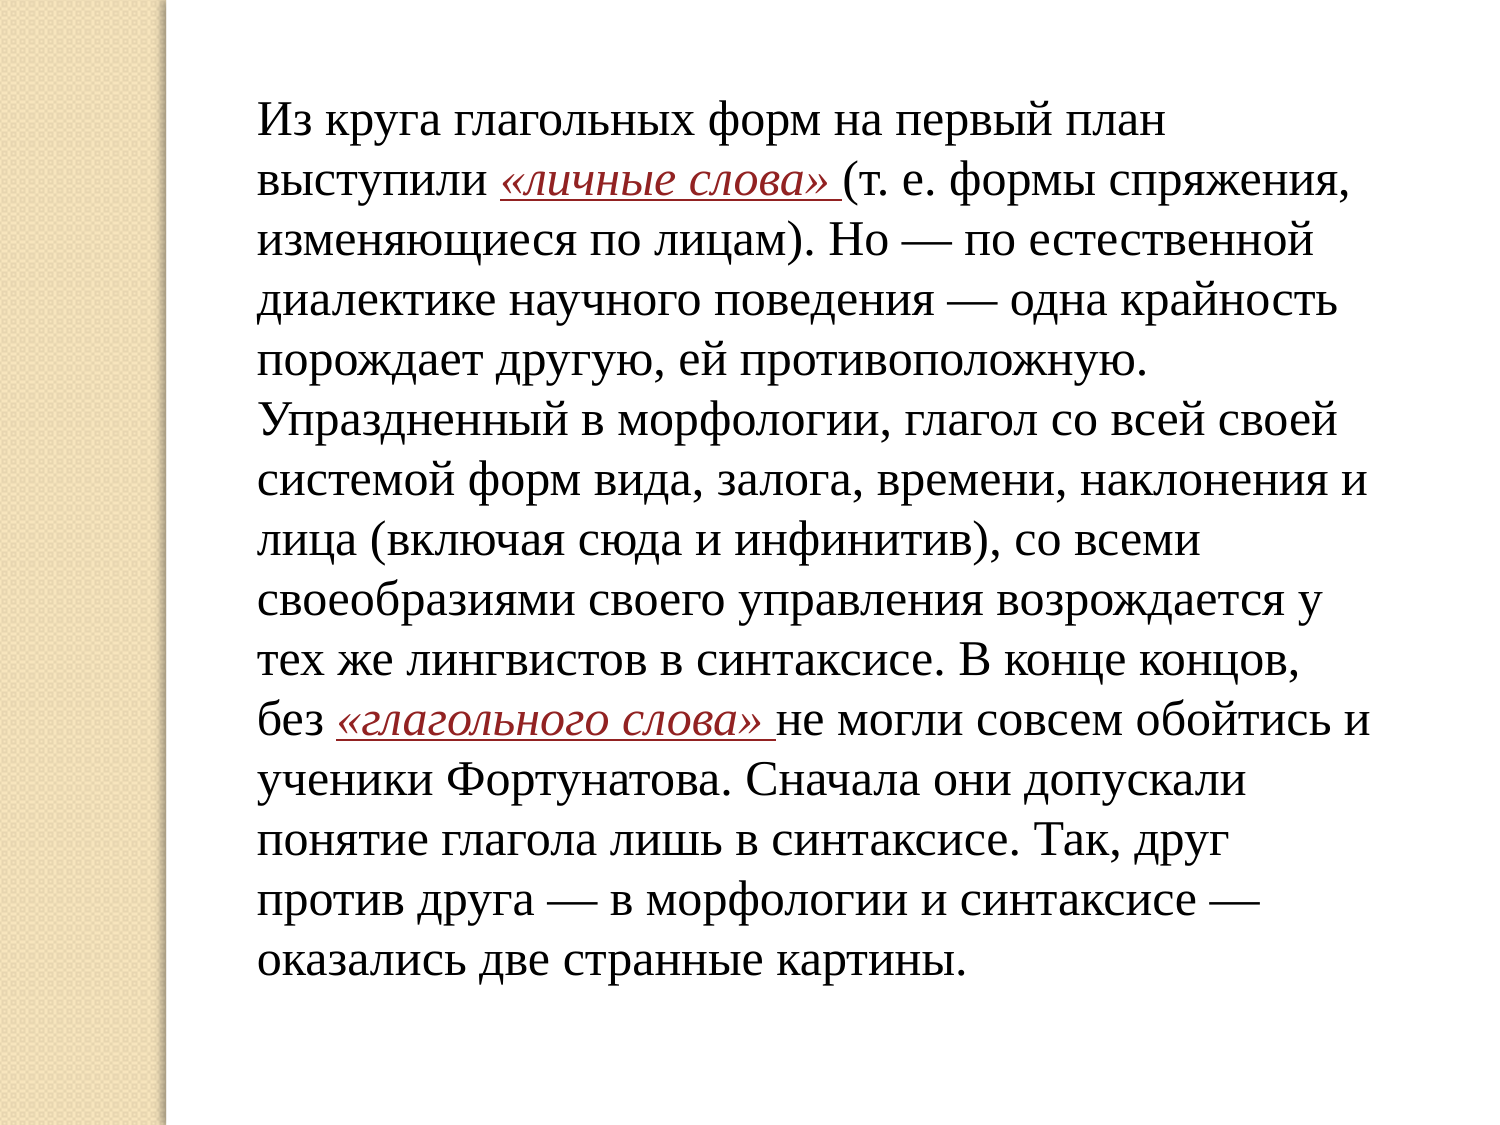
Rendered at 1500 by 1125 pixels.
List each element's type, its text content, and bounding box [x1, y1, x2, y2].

text_box Из круга глагольных форм на первый план выступили «личные слова» (т. е. формы спряжения, изменяющиеся по лицам). Но — по естественной диалектике научного поведения — одна крайность порождает другую, ей противоположную. Упраздненный в морфологии, глагол со всей своей системой форм вида, залога, времени, наклонения и лица (включая сюда и инфинитив), со всеми своеобразиями своего управления возрождается у тех же лингвистов в синтаксисе. В конце концов, без «глагольного слова» не могли совсем обойтись и ученики Фортунатова. Сначала они допускали понятие глагола лишь в синтаксисе. Так, друг против друга — в морфологии и синтаксисе — оказались две странные картины. [242, 78, 1388, 993]
